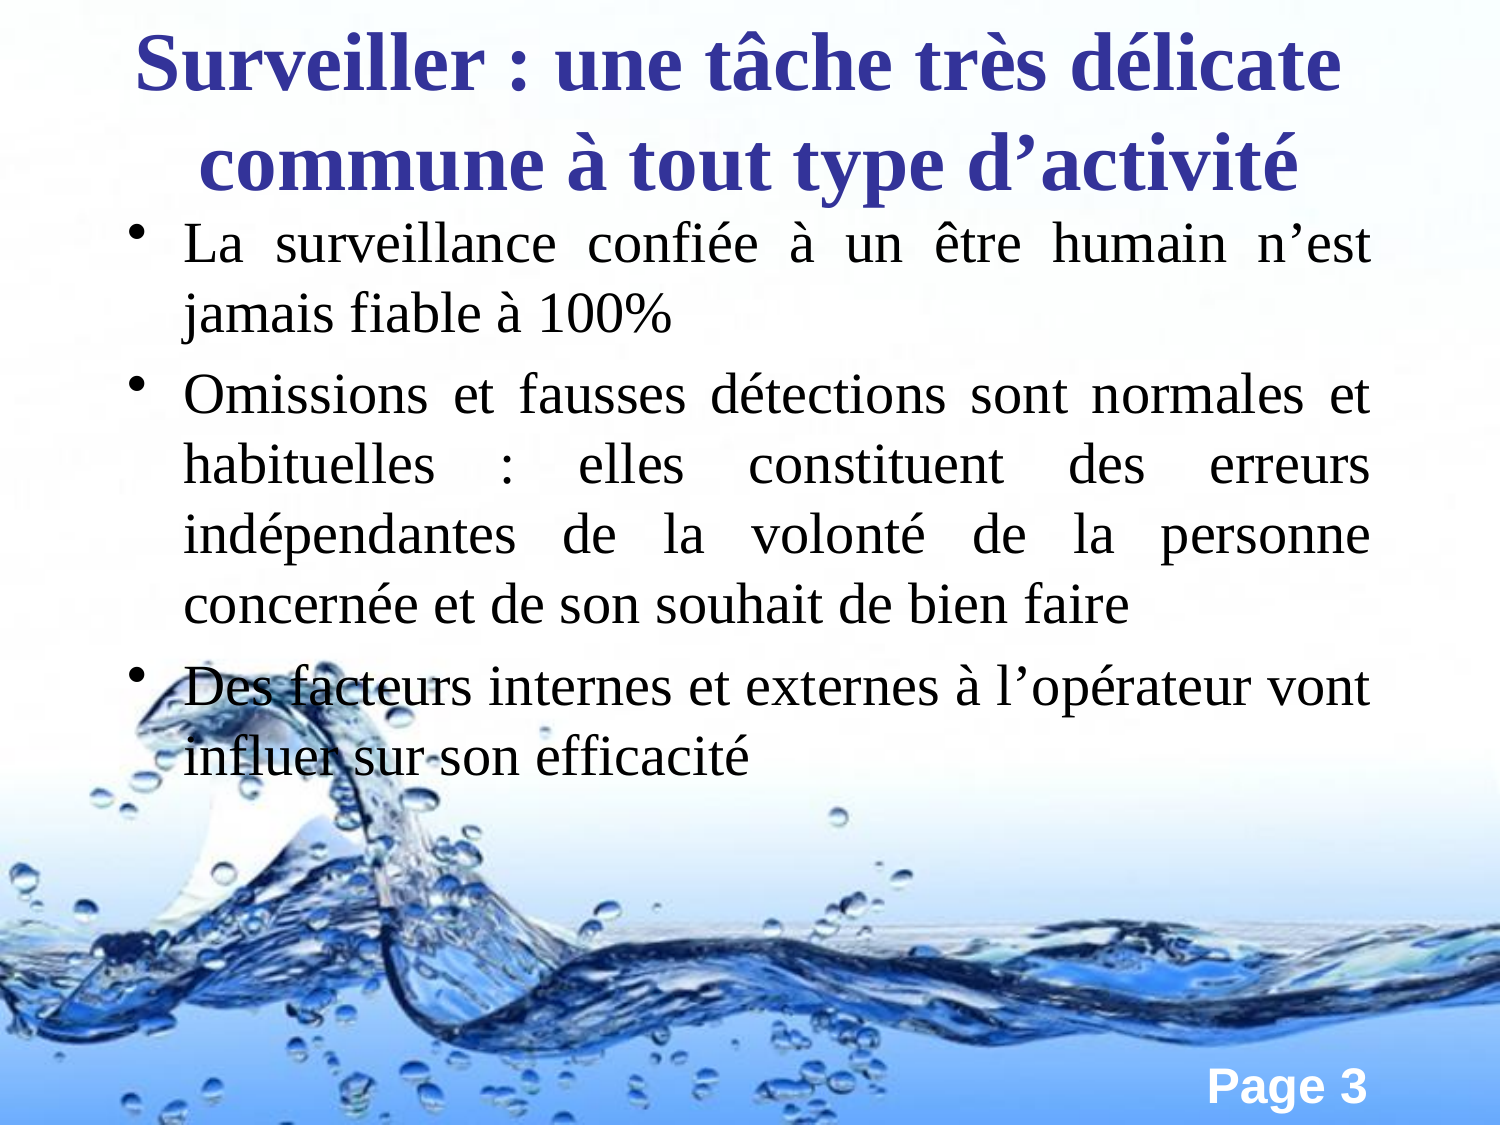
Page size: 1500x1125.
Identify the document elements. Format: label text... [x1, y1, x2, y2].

title Surveiller : une tâche très délicate commune à tout type d’activité [112, 0, 1388, 188]
picture [0, 0, 1500, 1125]
list La surveillance confiée à un être humain n’est jamais fiable à 100% Omissions et fausses détections sont normales et habituelles : elles constituent des erreurs indépendantes de la volonté de la personne concernée et de son souhait de bien faire Des facteurs internes et externes à l’opérateur vont influer sur son efficacité [112, 196, 1388, 922]
